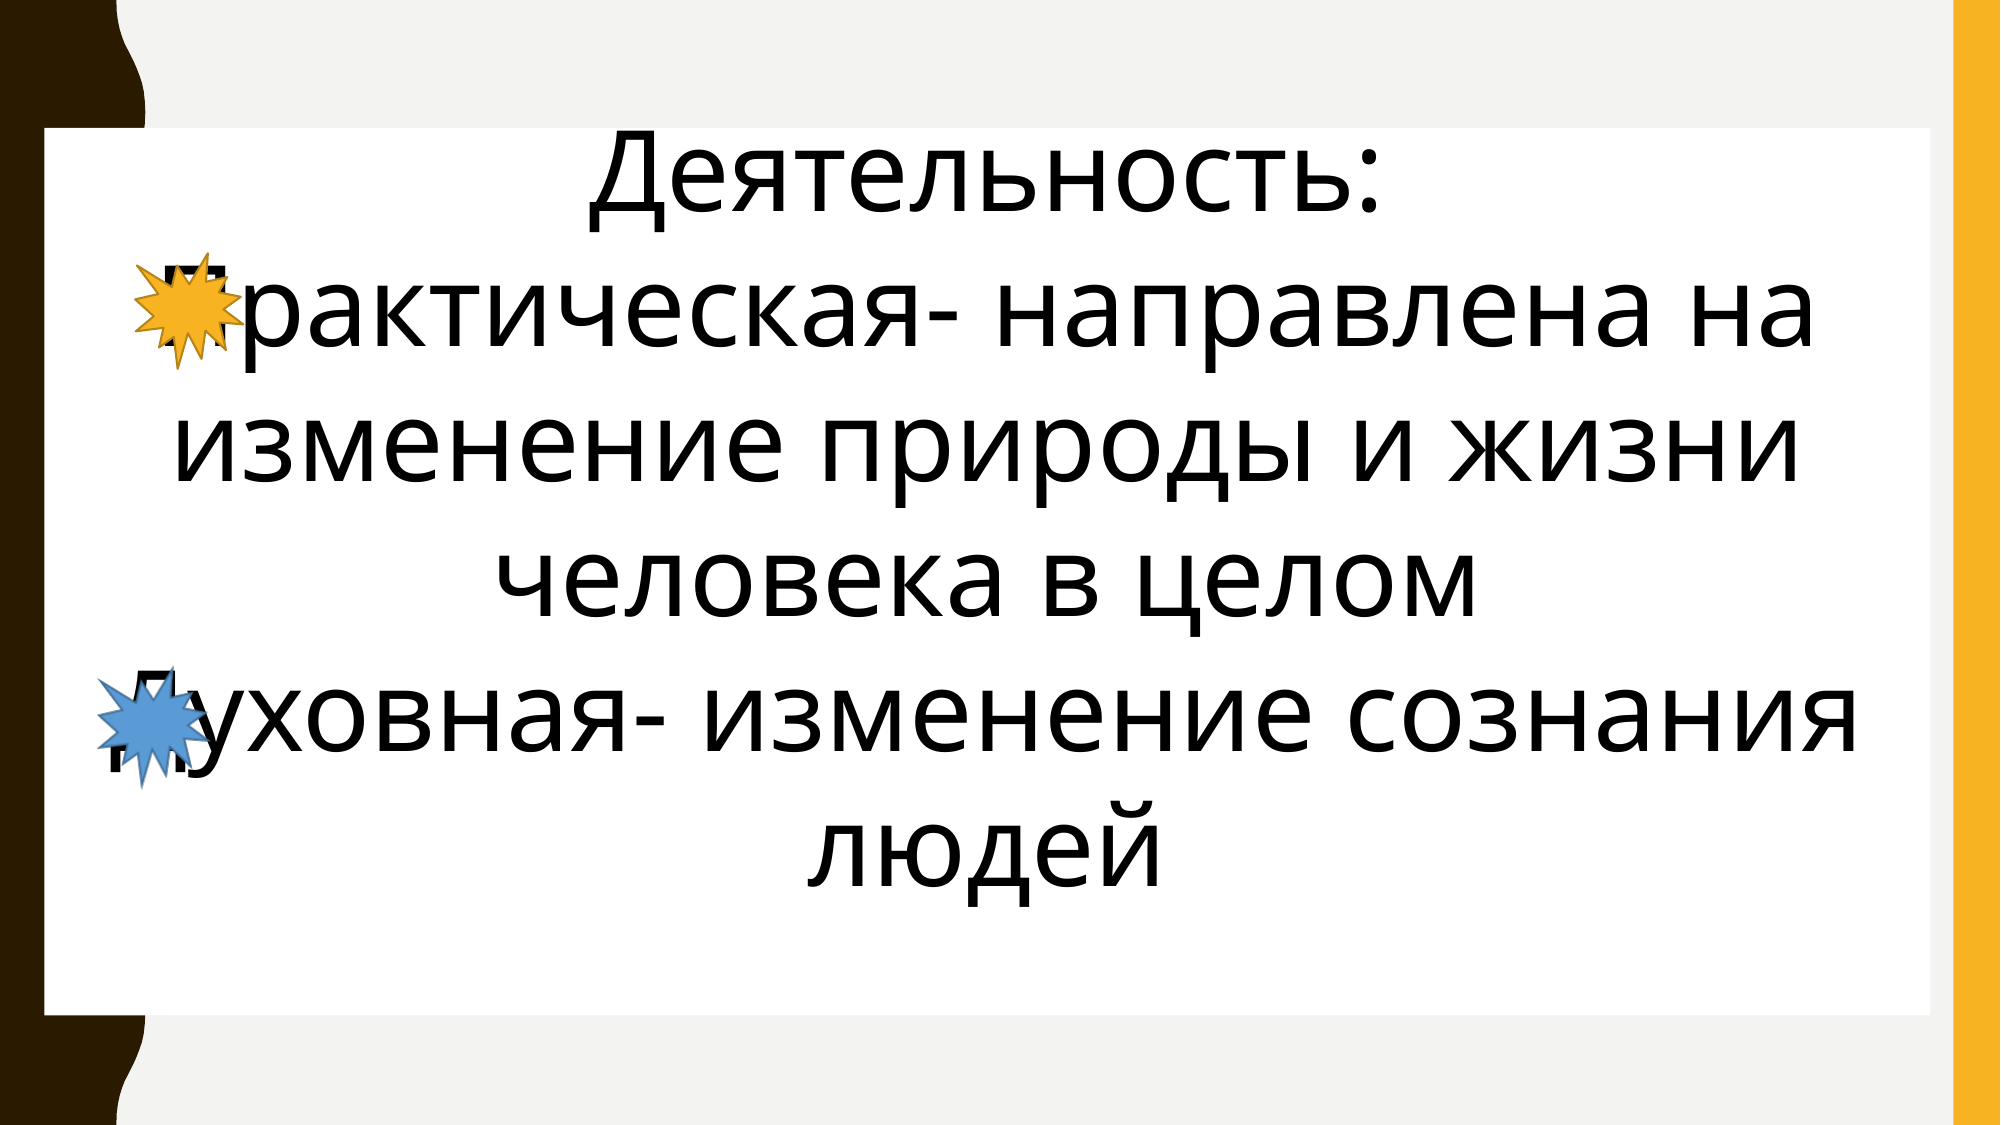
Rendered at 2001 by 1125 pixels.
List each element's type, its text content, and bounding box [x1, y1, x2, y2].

text_box Деятельность: Практическая- направлена на изменение природы и жизни человека в целом Духовная- изменение сознания людей [43, 127, 1931, 1016]
text_box [134, 252, 245, 370]
picture [96, 664, 212, 791]
